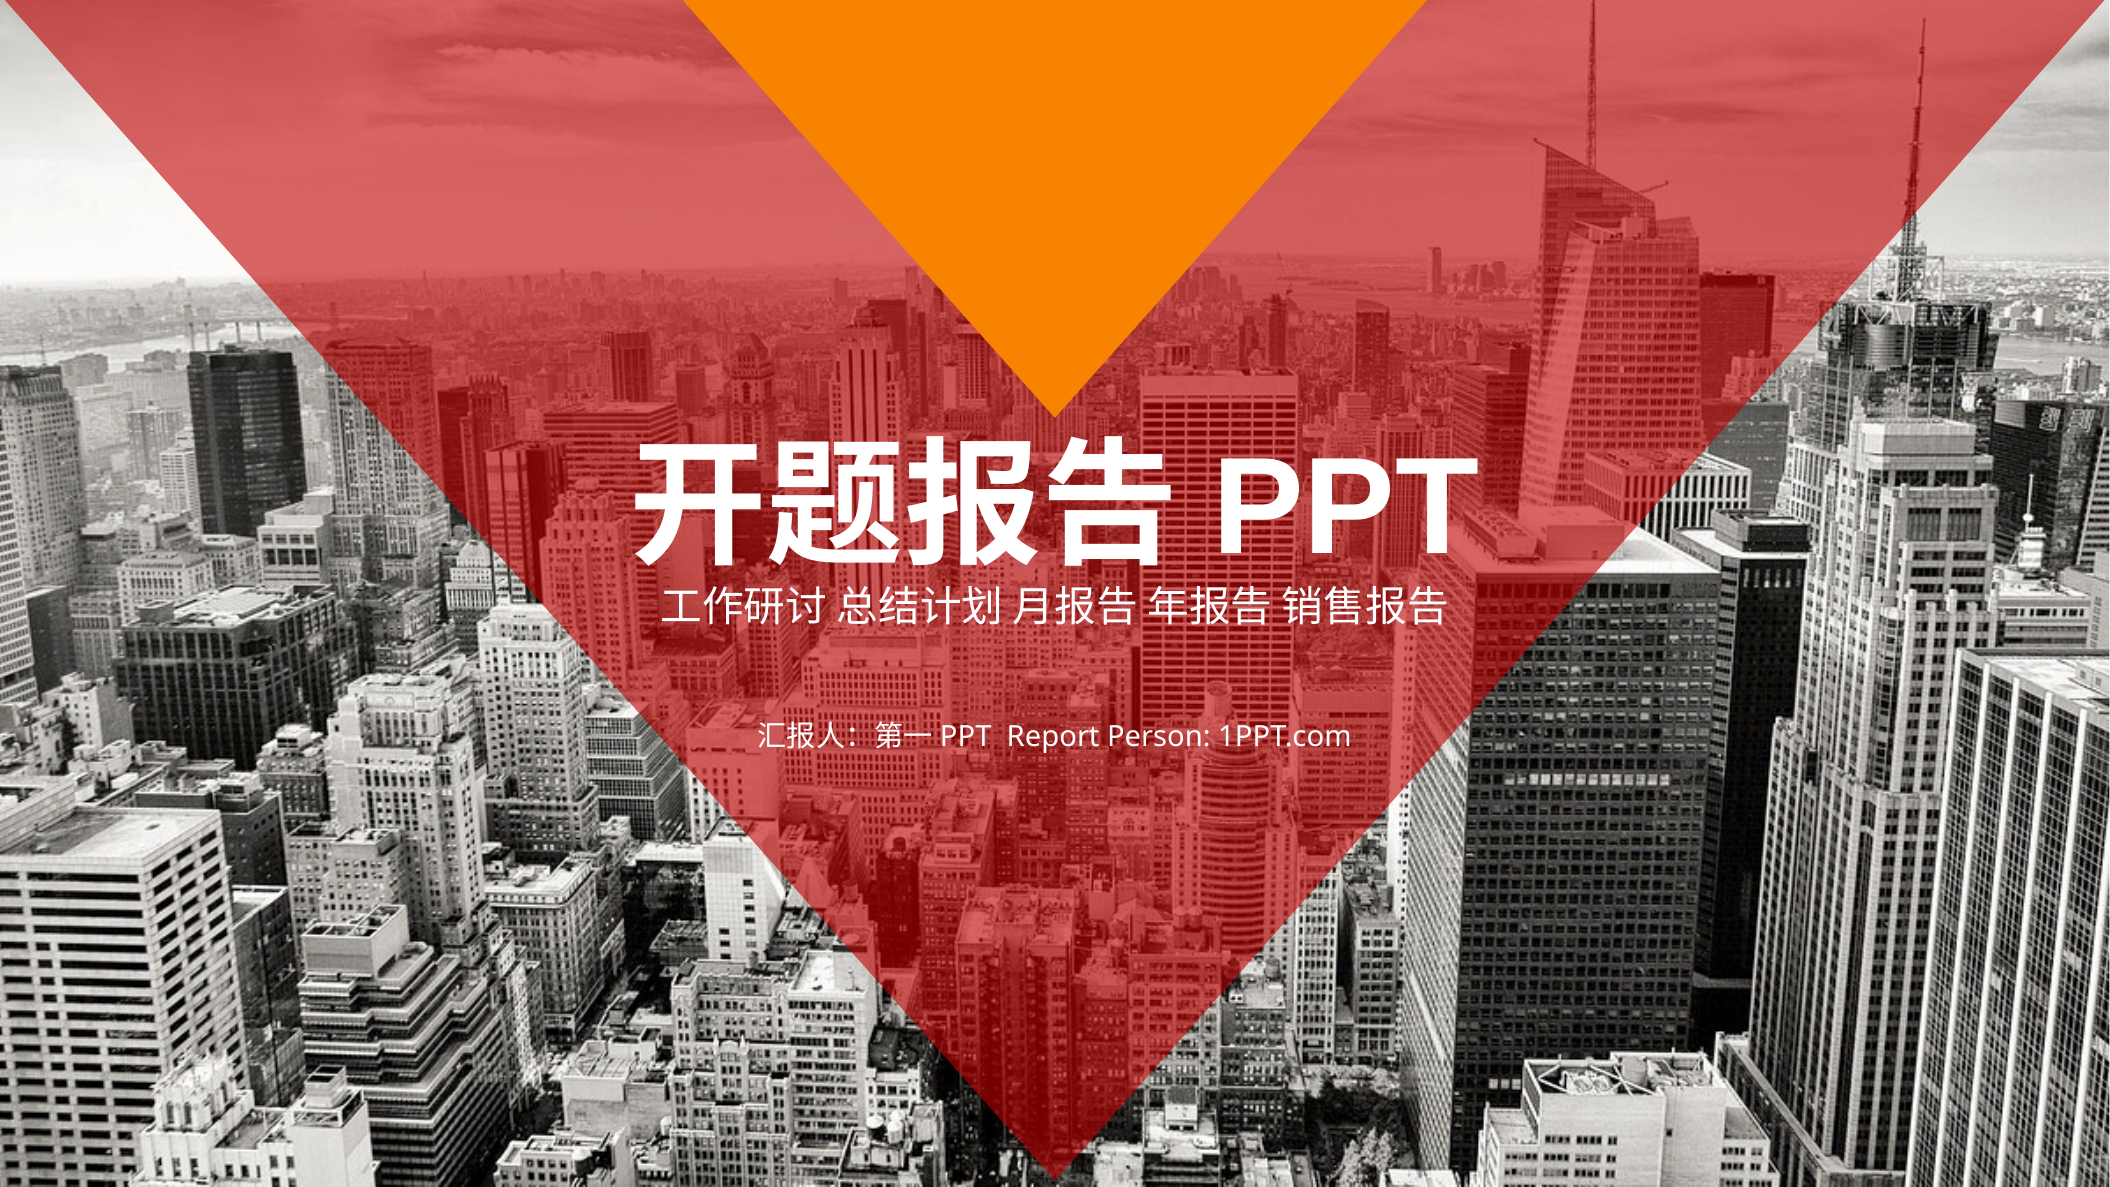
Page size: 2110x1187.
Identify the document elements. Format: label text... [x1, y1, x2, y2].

text_box 工作研讨 总结计划 月报告 年报告 销售报告 [625, 582, 1484, 630]
text_box 开题报告PPT [625, 416, 1484, 582]
text_box 汇报人：第一PPT Report Person: 1PPT.com [694, 717, 1415, 753]
text_box [682, 0, 1428, 416]
text_box [0, 0, 2110, 1187]
text_box [4, 0, 2105, 1181]
